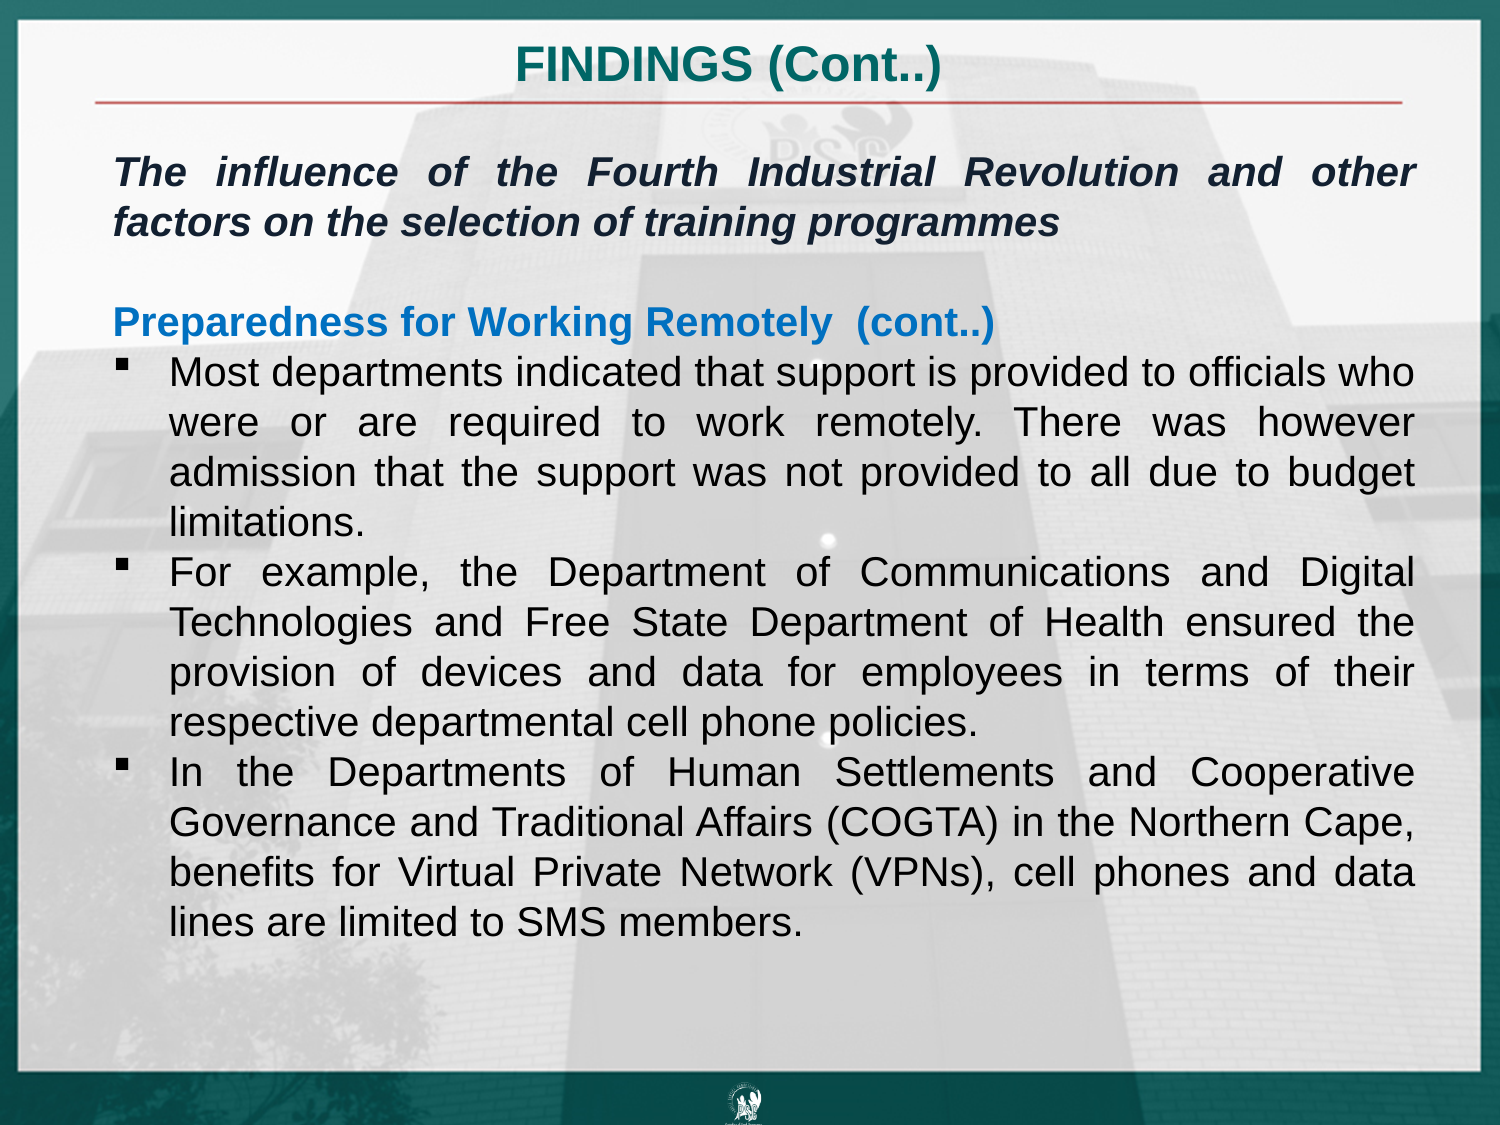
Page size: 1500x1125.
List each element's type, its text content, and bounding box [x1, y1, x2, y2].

slide_number 25 [1080, 1012, 1431, 1073]
picture [0, 0, 1500, 1125]
text_box FINDINGS (Cont..) [88, 16, 1402, 101]
text_box The influence of the Fourth Industrial Revolution and other factors on the selection of training programmes Preparedness for Working Remotely (cont..) Most departments indicated that support is provided to officials who were or are required to work remotely. There was however admission that the support was not provided to all due to budget limitations. For example, the Department of Communications and Digital Technologies and Free State Department of Health ensured the provision of devices and data for employees in terms of their respective departmental cell phone policies. In the Departments of Human Settlements and Cooperative Governance and Traditional Affairs (COGTA) in the Northern Cape, benefits for Virtual Private Network (VPNs), cell phones and data lines are limited to SMS members. [88, 137, 1431, 1011]
